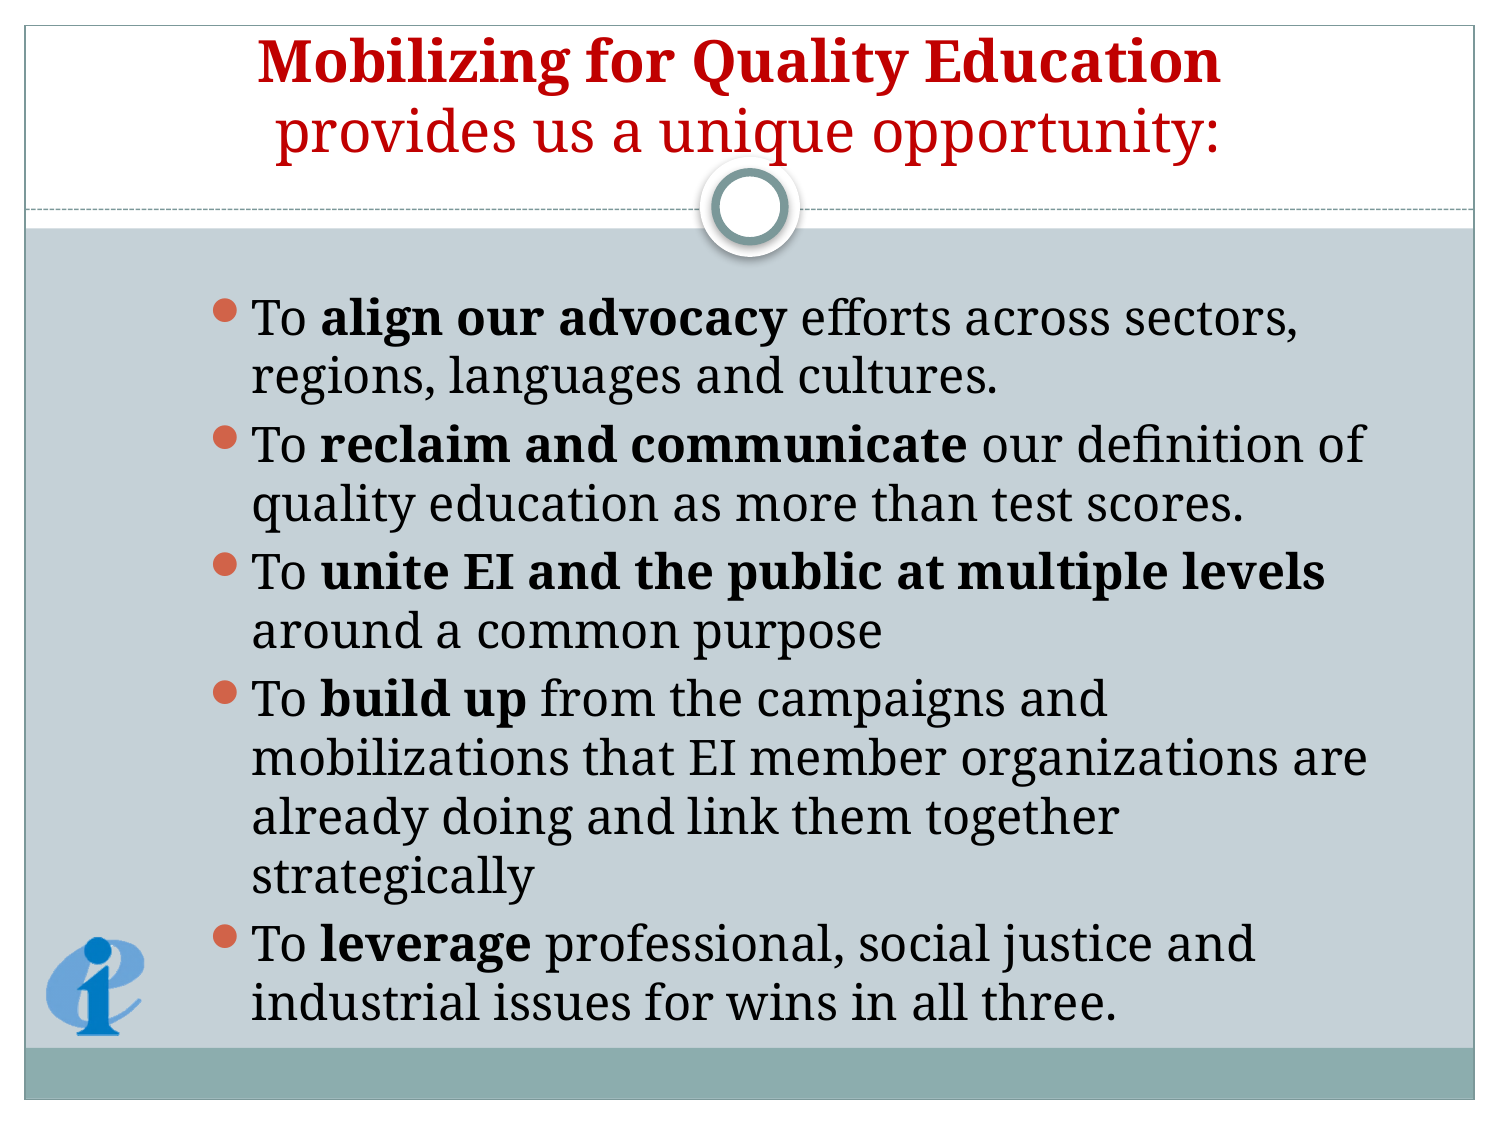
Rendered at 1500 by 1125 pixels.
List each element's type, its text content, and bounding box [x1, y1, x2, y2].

picture [41, 928, 158, 1043]
title Mobilizing for Quality Education provides us a unique opportunity: [73, 0, 1424, 172]
list To align our advocacy efforts across sectors, regions, languages and cultures. To reclaim and communicate our definition of quality education as more than test scores. To unite EI and the public at multiple levels around a common purpose To build up from the campaigns and mobilizations that EI member organizations are already doing and link them together strategically To leverage professional, social justice and industrial issues for wins in all three. [194, 278, 1427, 1042]
